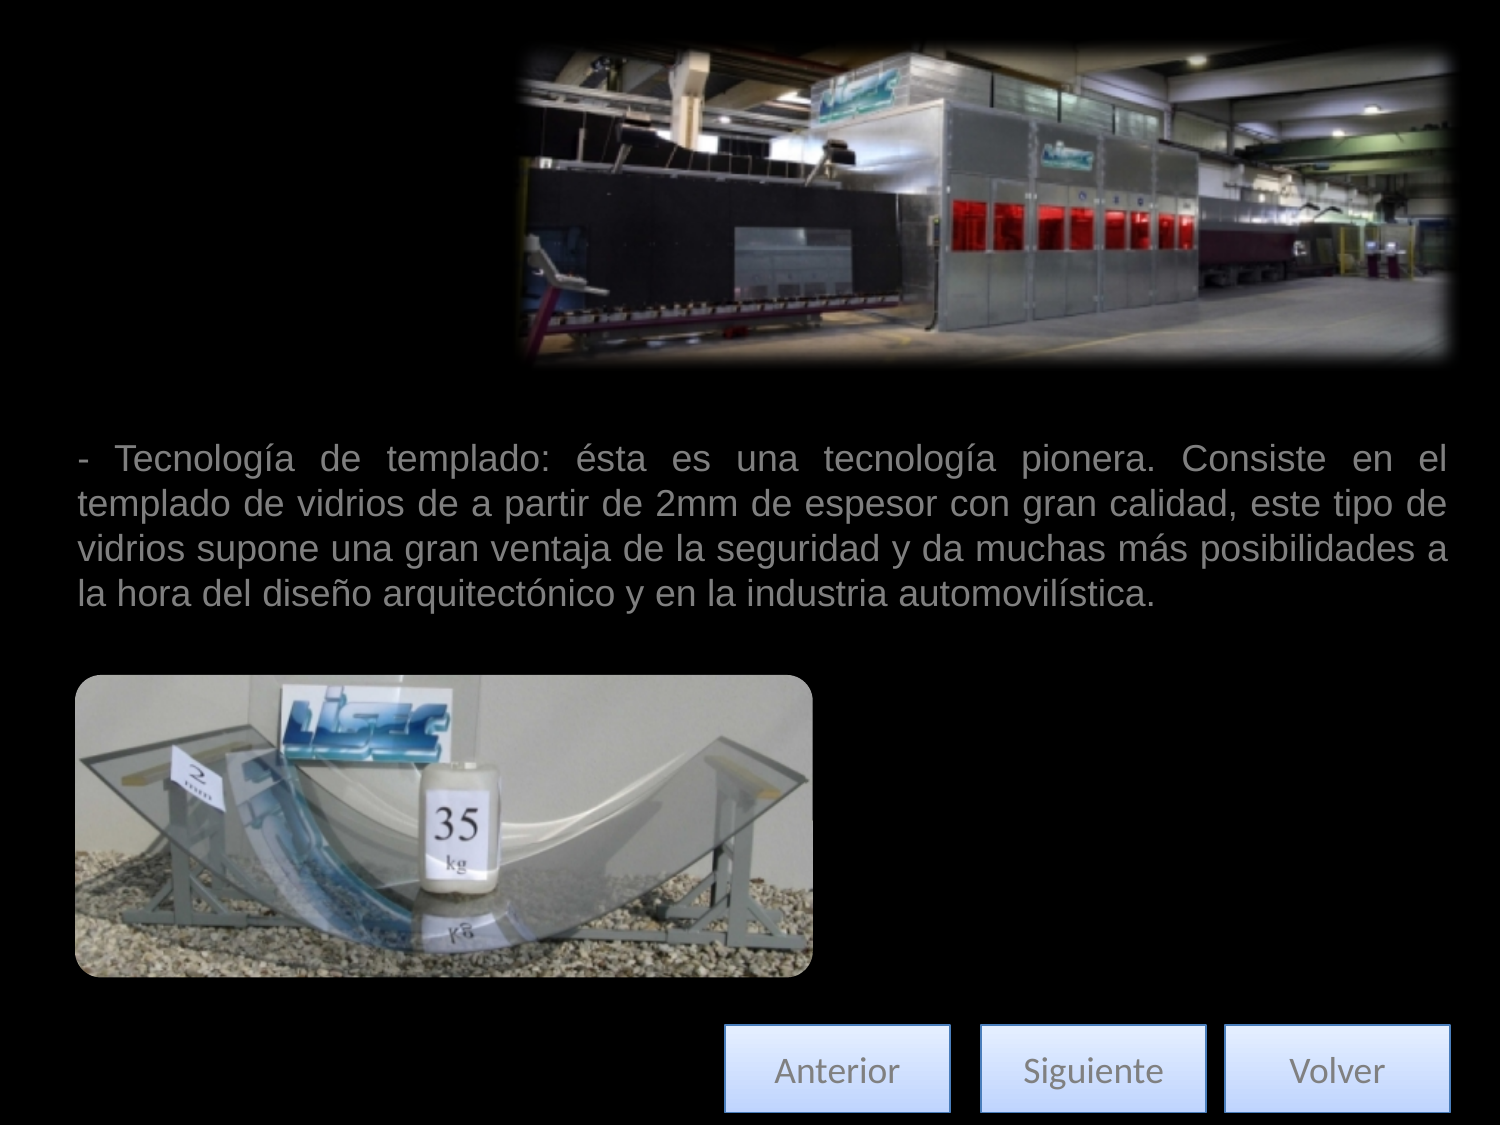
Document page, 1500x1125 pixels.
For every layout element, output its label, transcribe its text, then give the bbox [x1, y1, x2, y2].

text_box - Tecnología de templado: ésta es una tecnología pionera. Consiste en el templado de vidrios de a partir de 2mm de espesor con gran calidad, este tipo de vidrios supone una gran ventaja de la seguridad y da muchas más posibilidades a la hora del diseño arquitectónico y en la industria automovilística. [62, 426, 1463, 667]
text_box Siguiente [980, 1024, 1207, 1113]
text_box Anterior [724, 1024, 951, 1113]
text_box Volver [1224, 1024, 1451, 1113]
picture [74, 674, 813, 978]
picture [512, 37, 1463, 373]
